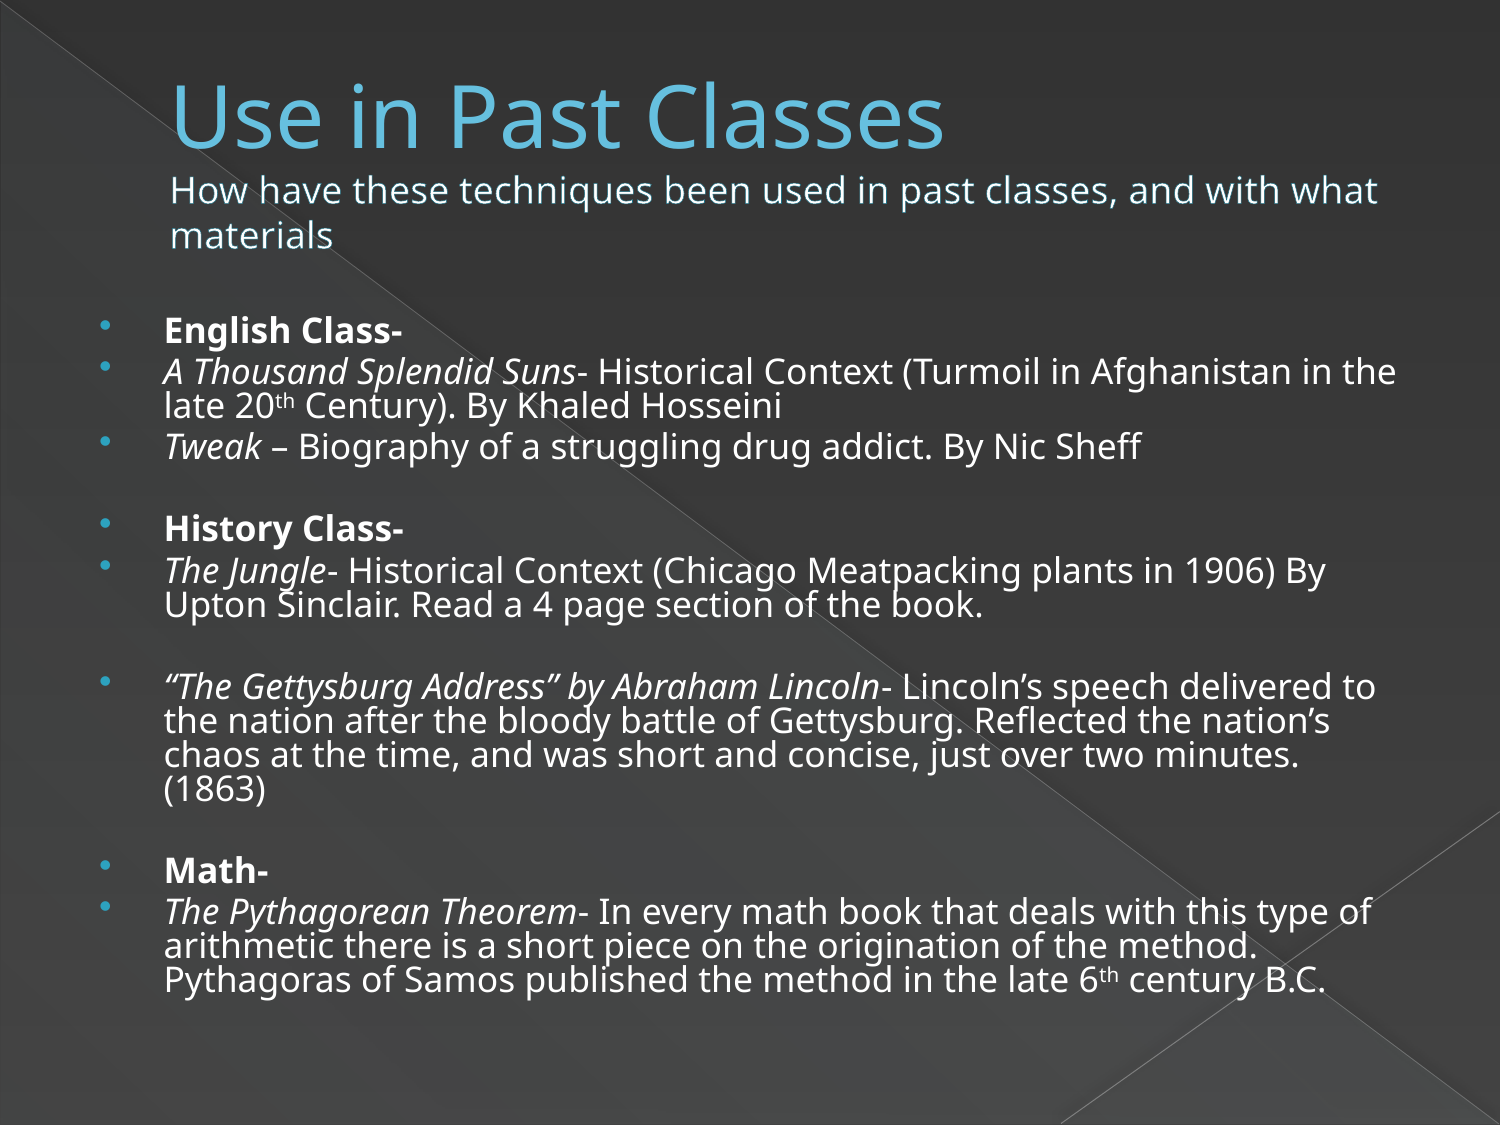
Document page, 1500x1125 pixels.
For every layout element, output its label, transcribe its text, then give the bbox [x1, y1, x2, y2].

title Use in Past Classes How have these techniques been used in past classes, and with what materials [75, 43, 1425, 274]
list English Class- A Thousand Splendid Suns- Historical Context (Turmoil in Afghanistan in the late 20th Century). By Khaled Hosseini Tweak – Biography of a struggling drug addict. By Nic Sheff History Class- The Jungle- Historical Context (Chicago Meatpacking plants in 1906) By Upton Sinclair. Read a 4 page section of the book. “The Gettysburg Address” by Abraham Lincoln- Lincoln’s speech delivered to the nation after the bloody battle of Gettysburg. Reflected the nation’s chaos at the time, and was short and concise, just over two minutes. (1863) Math- The Pythagorean Theorem- In every math book that deals with this type of arithmetic there is a short piece on the origination of the method. Pythagoras of Samos published the method in the late 6th century B.C. [74, 308, 1426, 1060]
